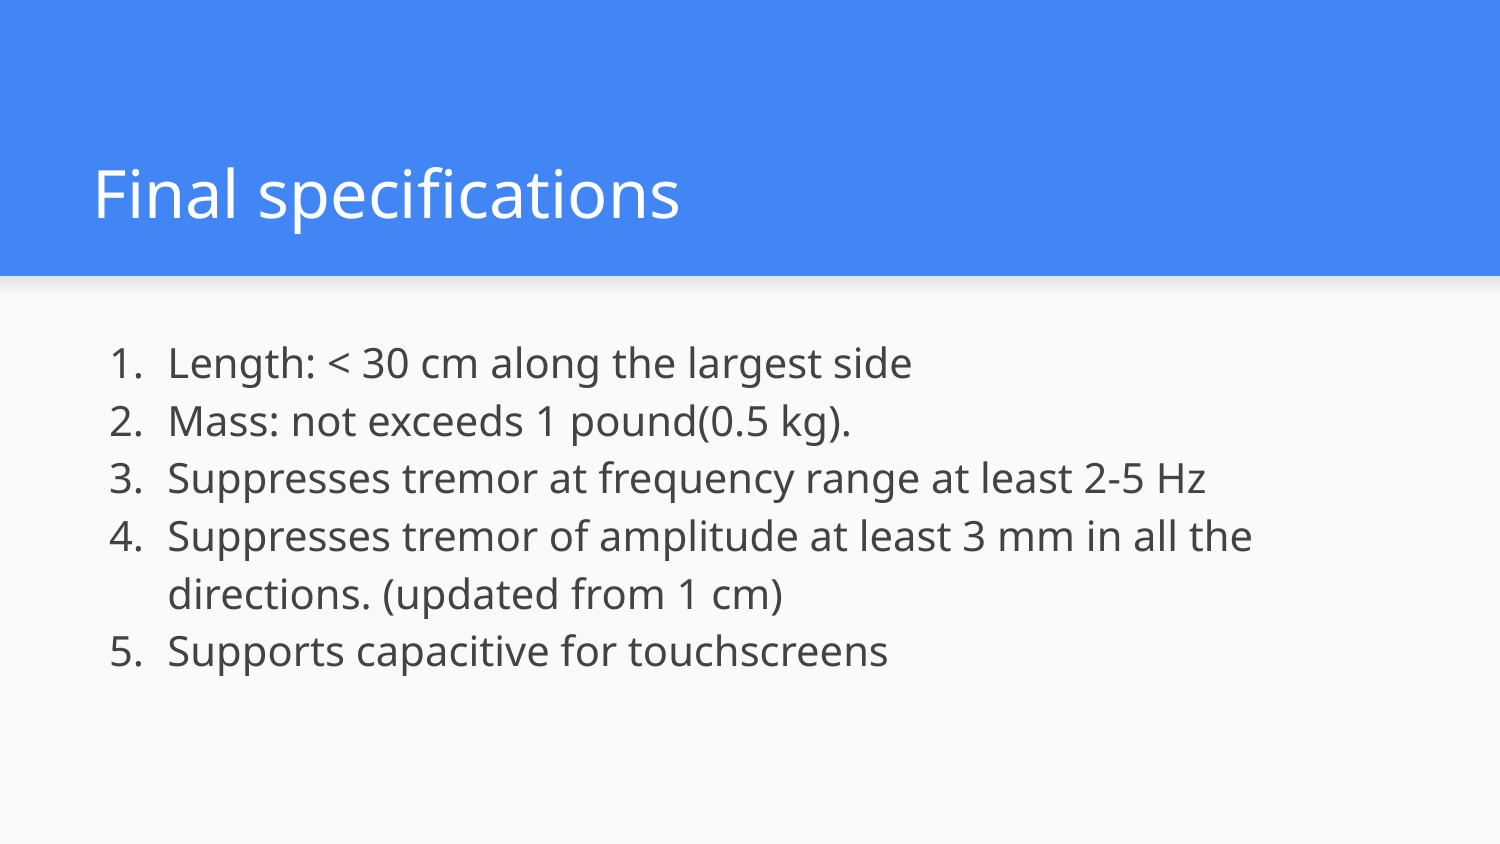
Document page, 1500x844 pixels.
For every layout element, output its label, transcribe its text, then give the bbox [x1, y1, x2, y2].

list Length: < 30 cm along the largest side Mass: not exceeds 1 pound(0.5 kg). Suppresses tremor at frequency range at least 2-5 Hz Suppresses tremor of amplitude at least 3 mm in all the directions. (updated from 1 cm) Supports capacitive for touchscreens [77, 314, 1427, 760]
title Final specifications [77, 121, 1427, 248]
